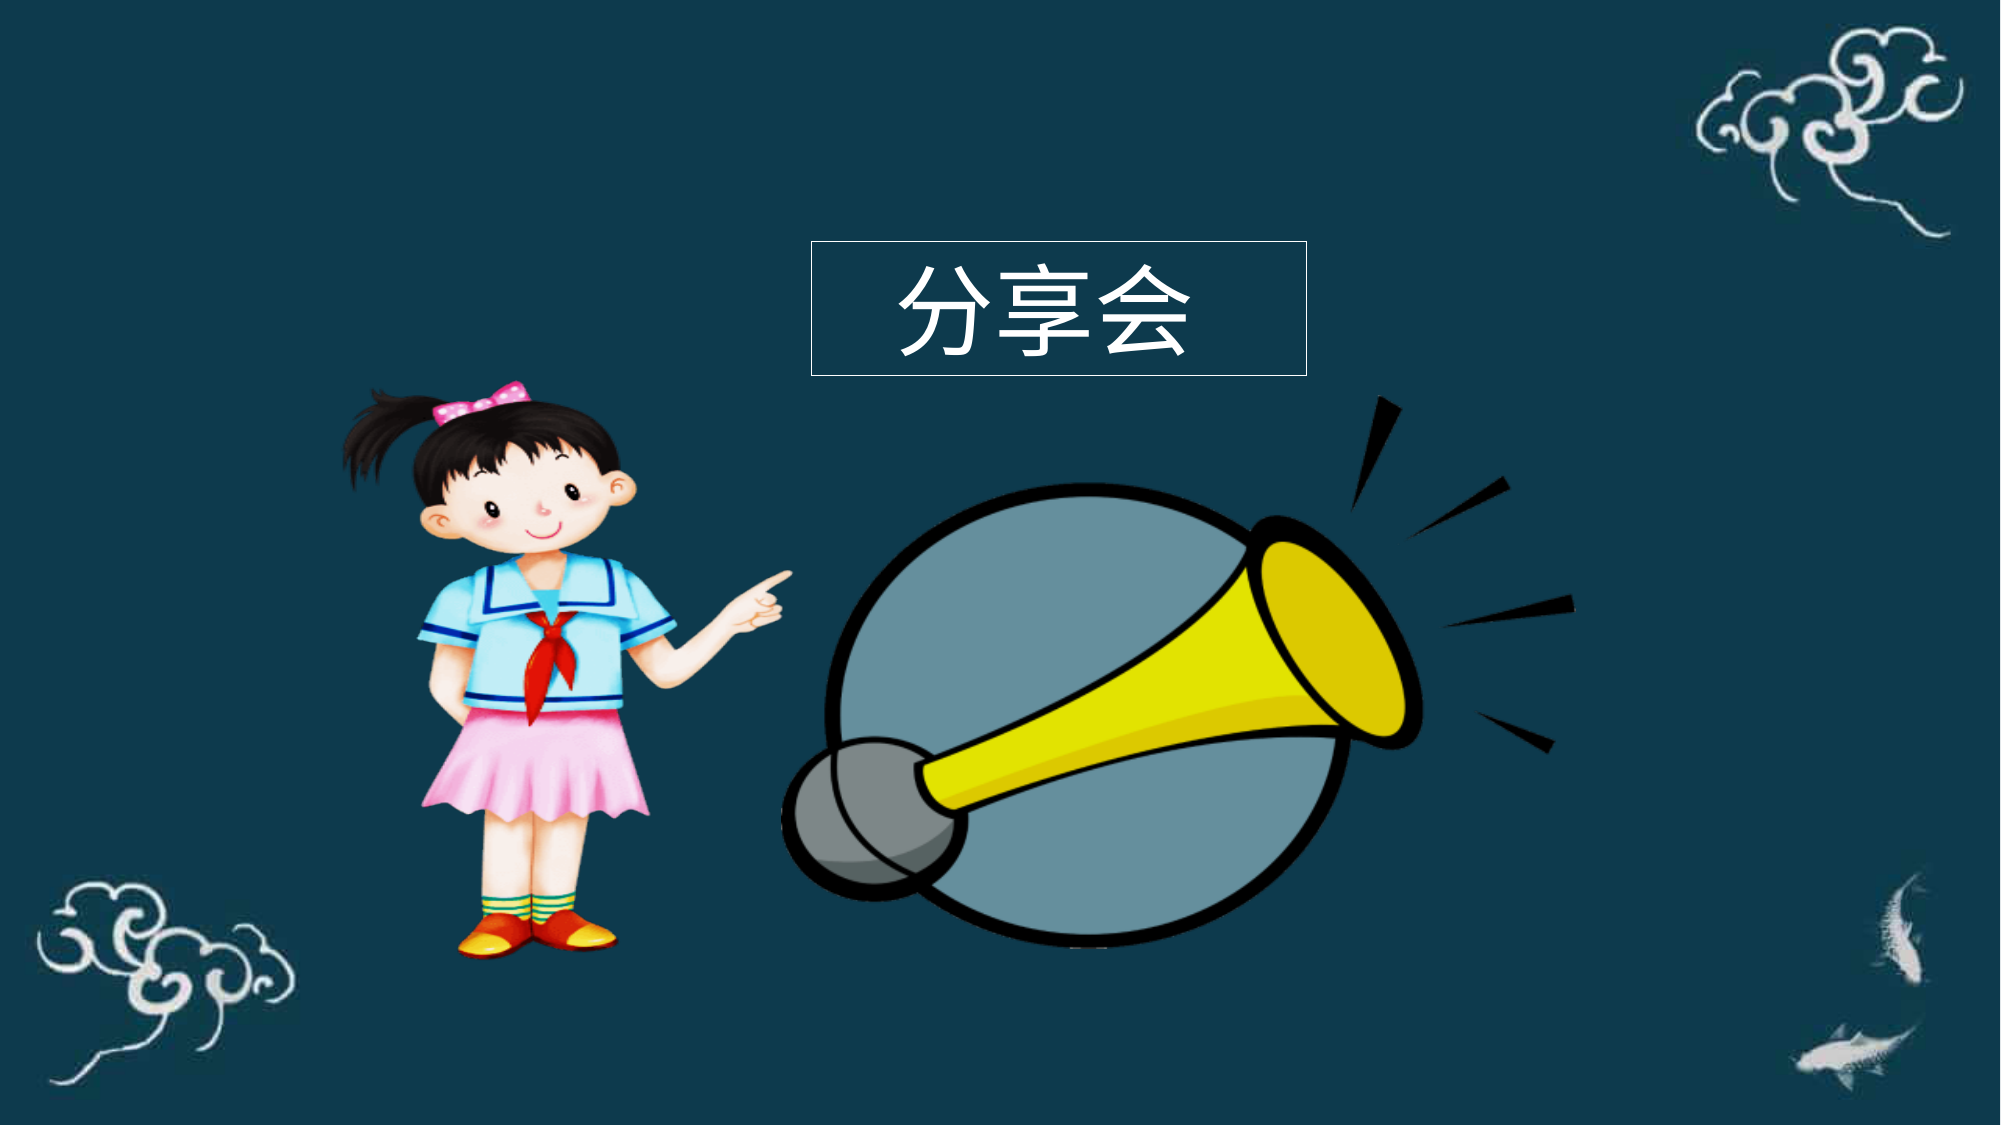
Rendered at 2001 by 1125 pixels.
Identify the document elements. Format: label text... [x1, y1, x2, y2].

text_box 分享会 [811, 241, 1307, 376]
picture [0, 0, 2001, 1125]
